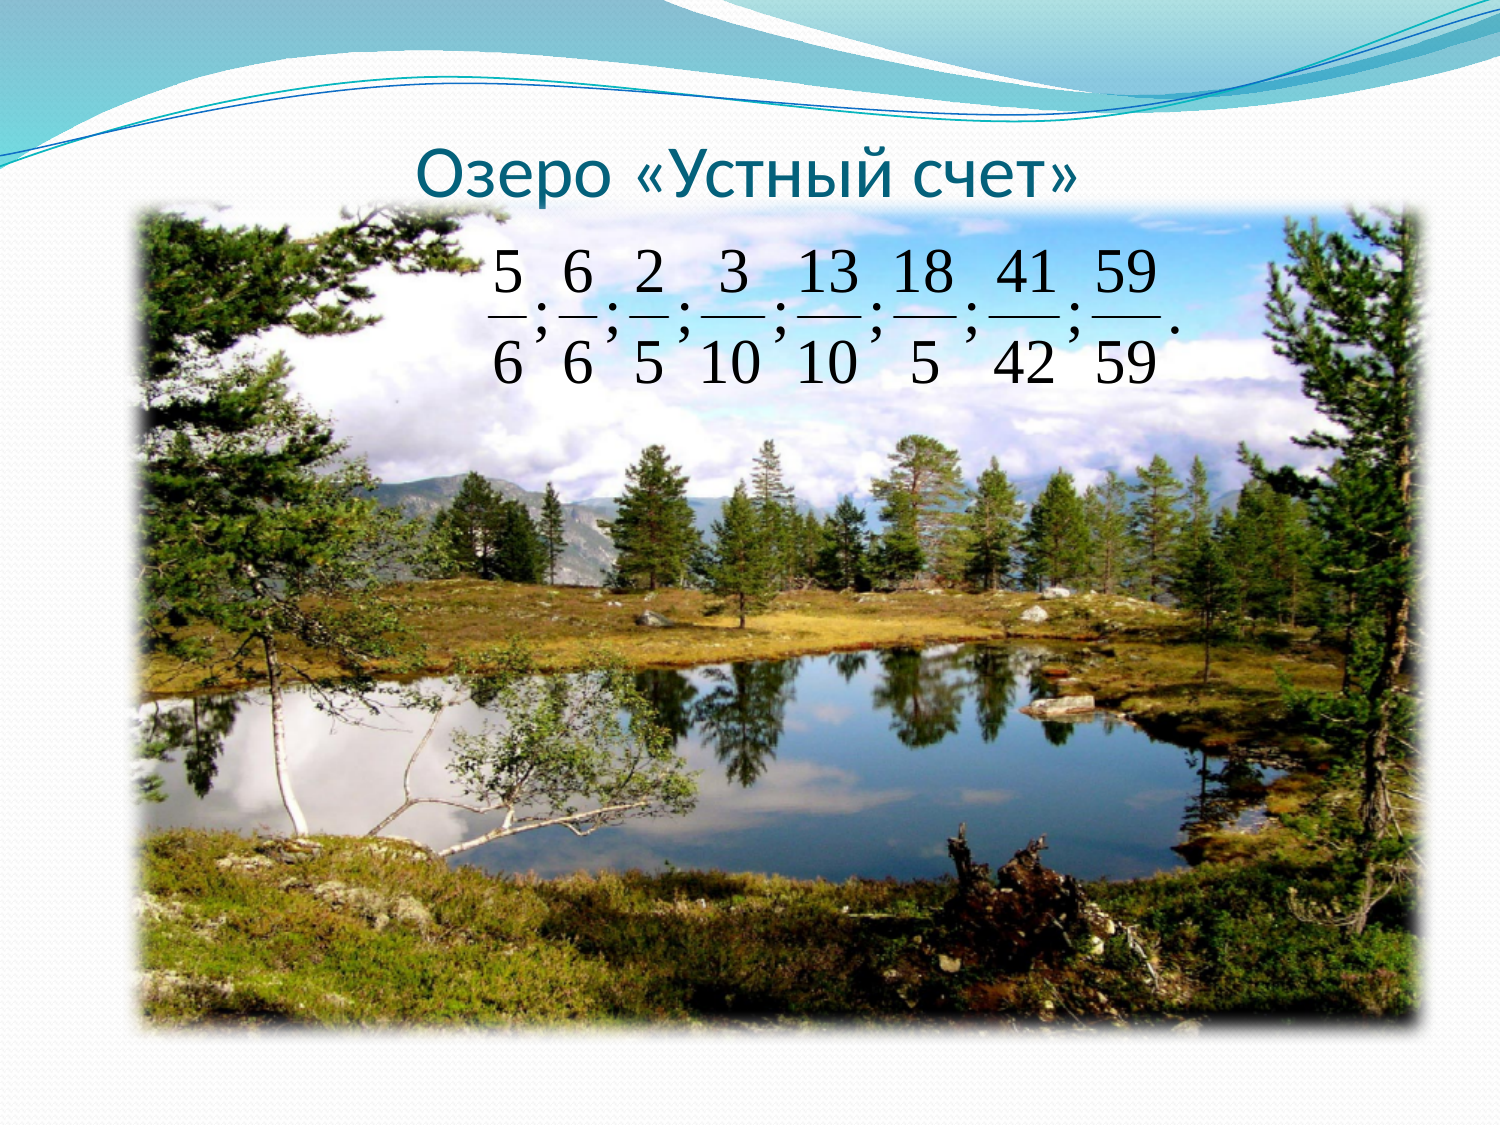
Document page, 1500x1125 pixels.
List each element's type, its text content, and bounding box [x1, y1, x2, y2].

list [123, 195, 1436, 1047]
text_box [477, 231, 1188, 398]
title Озеро «Устный счет» [75, 115, 1425, 303]
